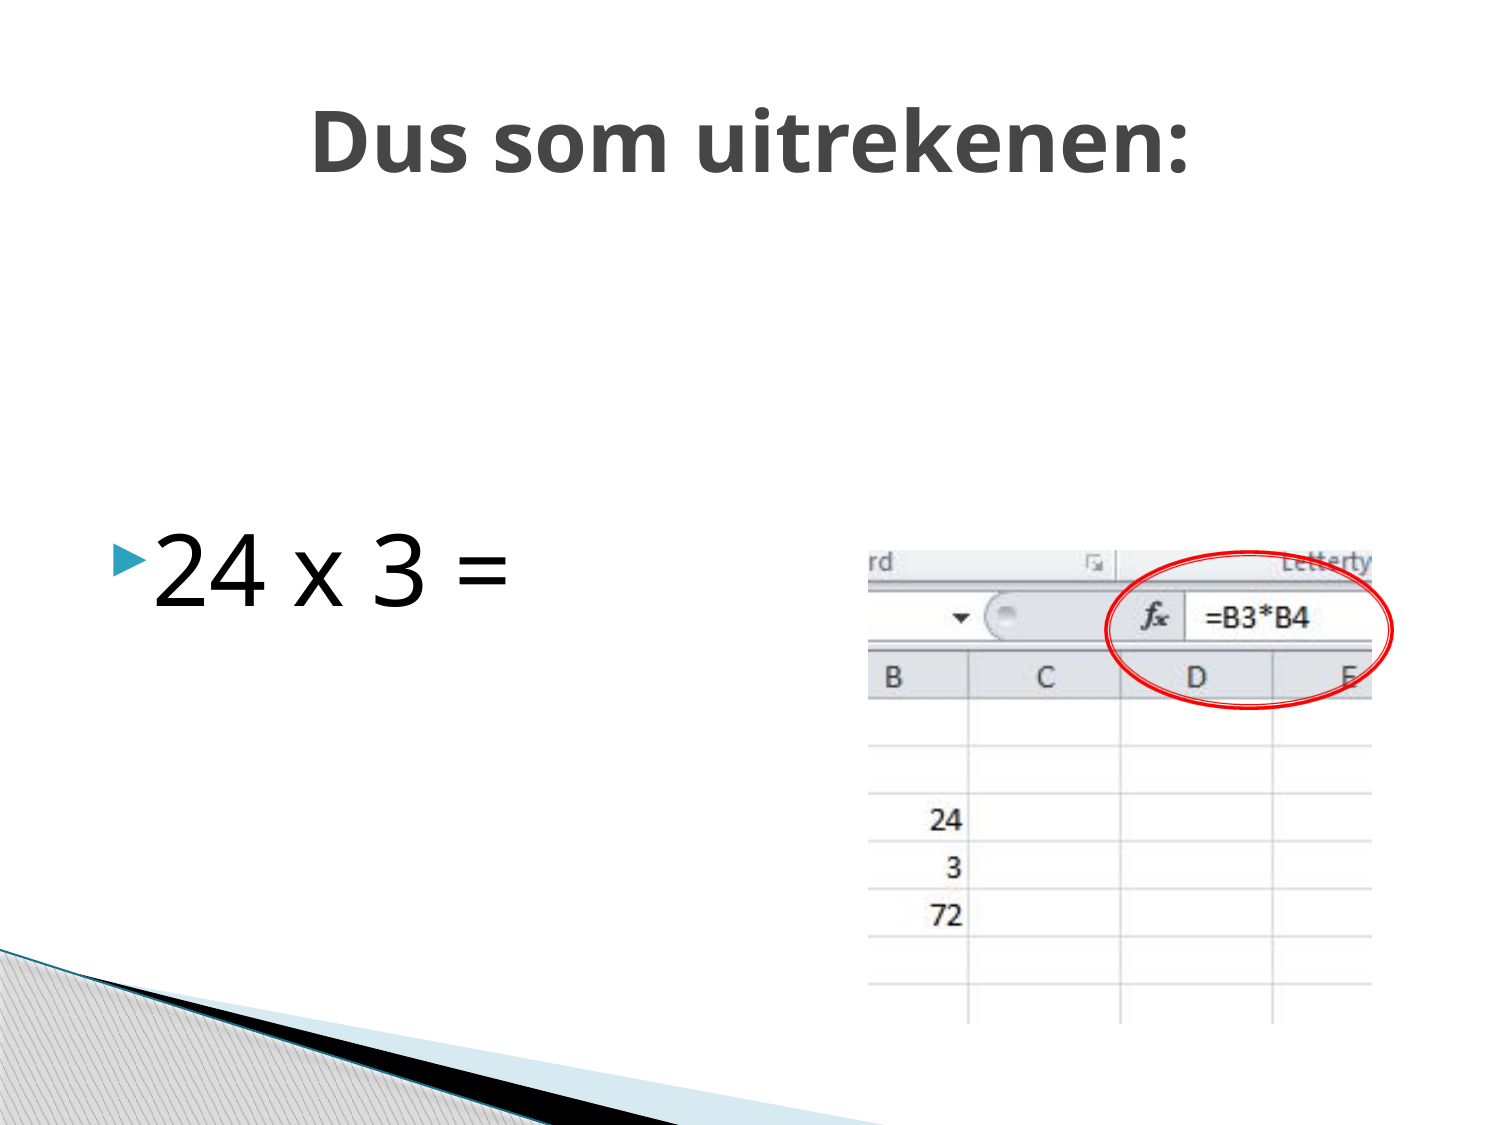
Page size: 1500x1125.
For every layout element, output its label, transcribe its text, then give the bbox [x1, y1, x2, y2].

picture [867, 550, 1394, 1024]
list 24 x 3 = [75, 243, 1425, 986]
title Dus som uitrekenen: [75, 45, 1425, 233]
